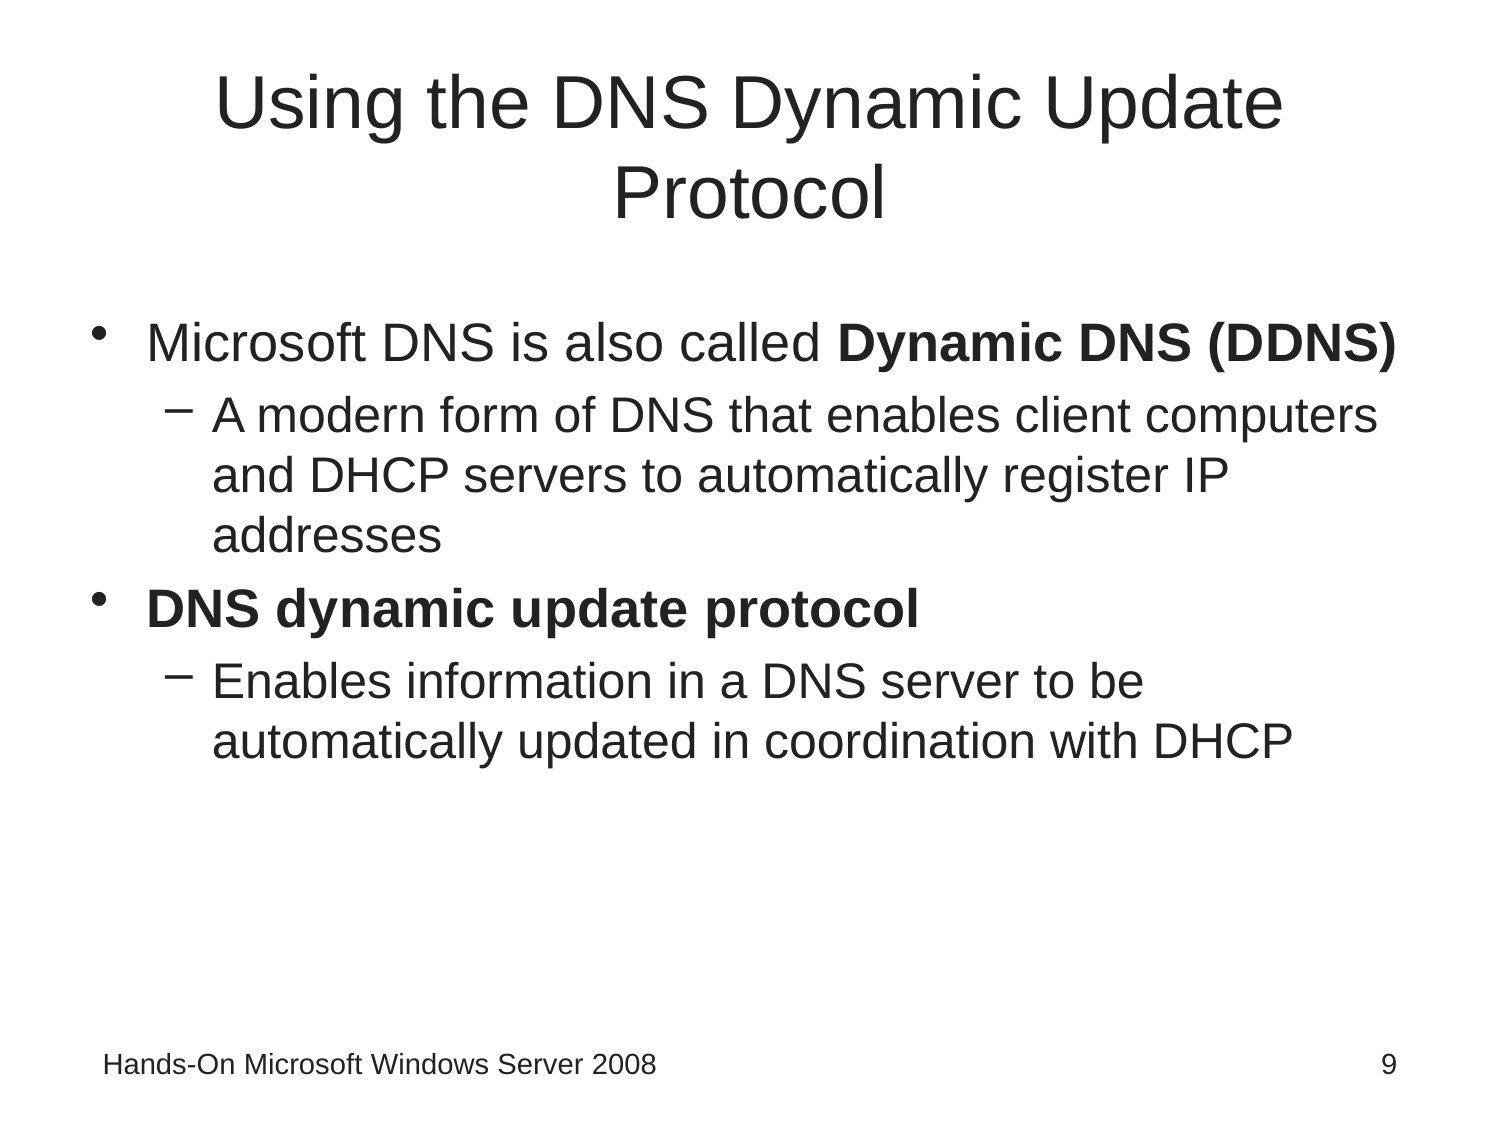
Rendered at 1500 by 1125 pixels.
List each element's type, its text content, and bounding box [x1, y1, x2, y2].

slide_number 9 [1074, 1037, 1413, 1101]
footer Hands-On Microsoft Windows Server 2008 [87, 1037, 1051, 1101]
title Using the DNS Dynamic Update Protocol [87, 37, 1413, 251]
list Microsoft DNS is also called Dynamic DNS (DDNS) A modern form of DNS that enables client computers and DHCP servers to automatically register IP addresses DNS dynamic update protocol Enables information in a DNS server to be automatically updated in coordination with DHCP [74, 299, 1426, 1013]
